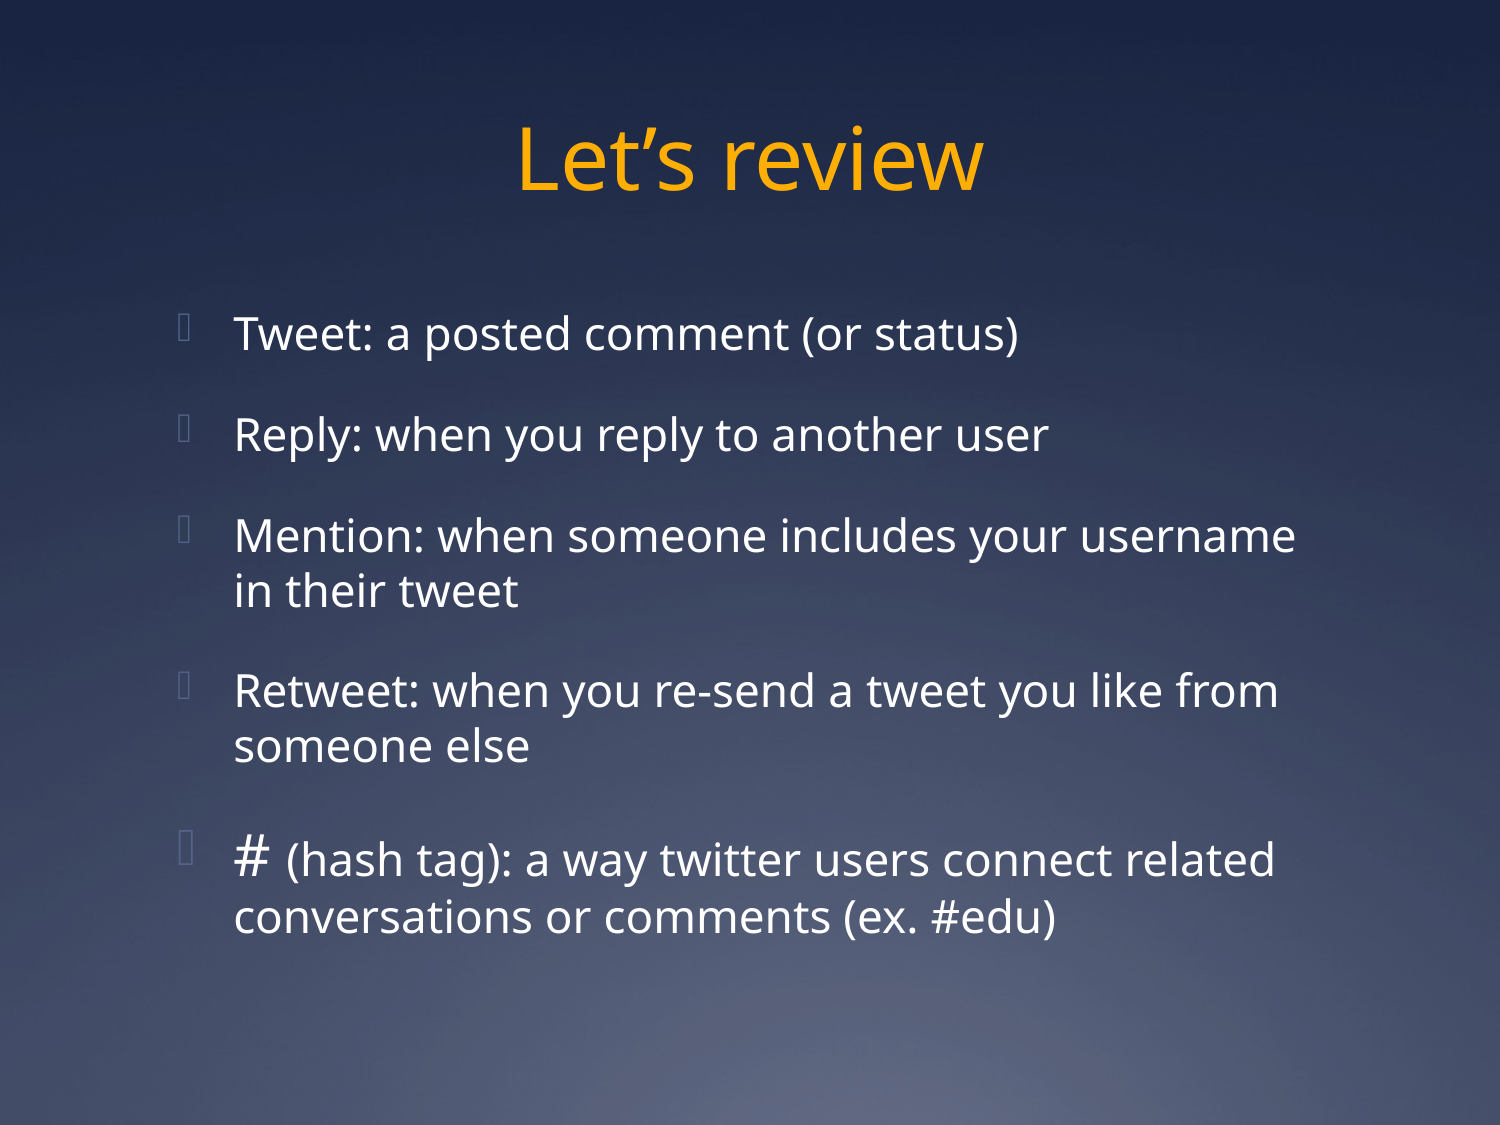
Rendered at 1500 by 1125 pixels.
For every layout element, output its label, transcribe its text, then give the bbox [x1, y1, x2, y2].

list Tweet: a posted comment (or status) Reply: when you reply to another user Mention: when someone includes your username in their tweet Retweet: when you re-send a tweet you like from someone else # (hash tag): a way twitter users connect related conversations or comments (ex. #edu) [162, 297, 1338, 967]
title Let’s review [100, 95, 1400, 225]
